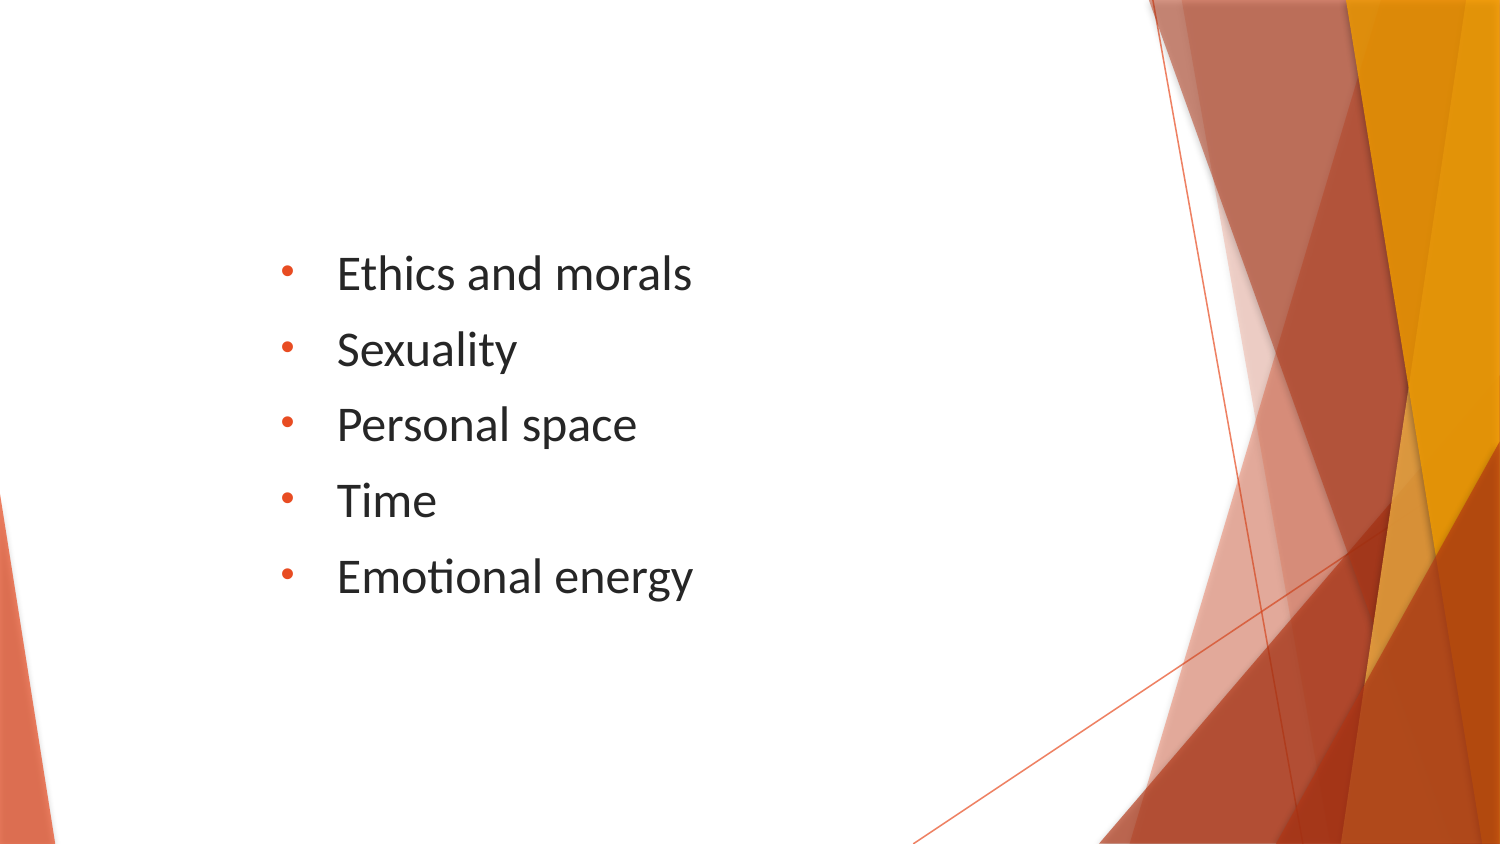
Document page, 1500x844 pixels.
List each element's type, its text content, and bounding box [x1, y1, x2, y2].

list Ethics and morals Sexuality Personal space Time Emotional energy [265, 114, 951, 729]
